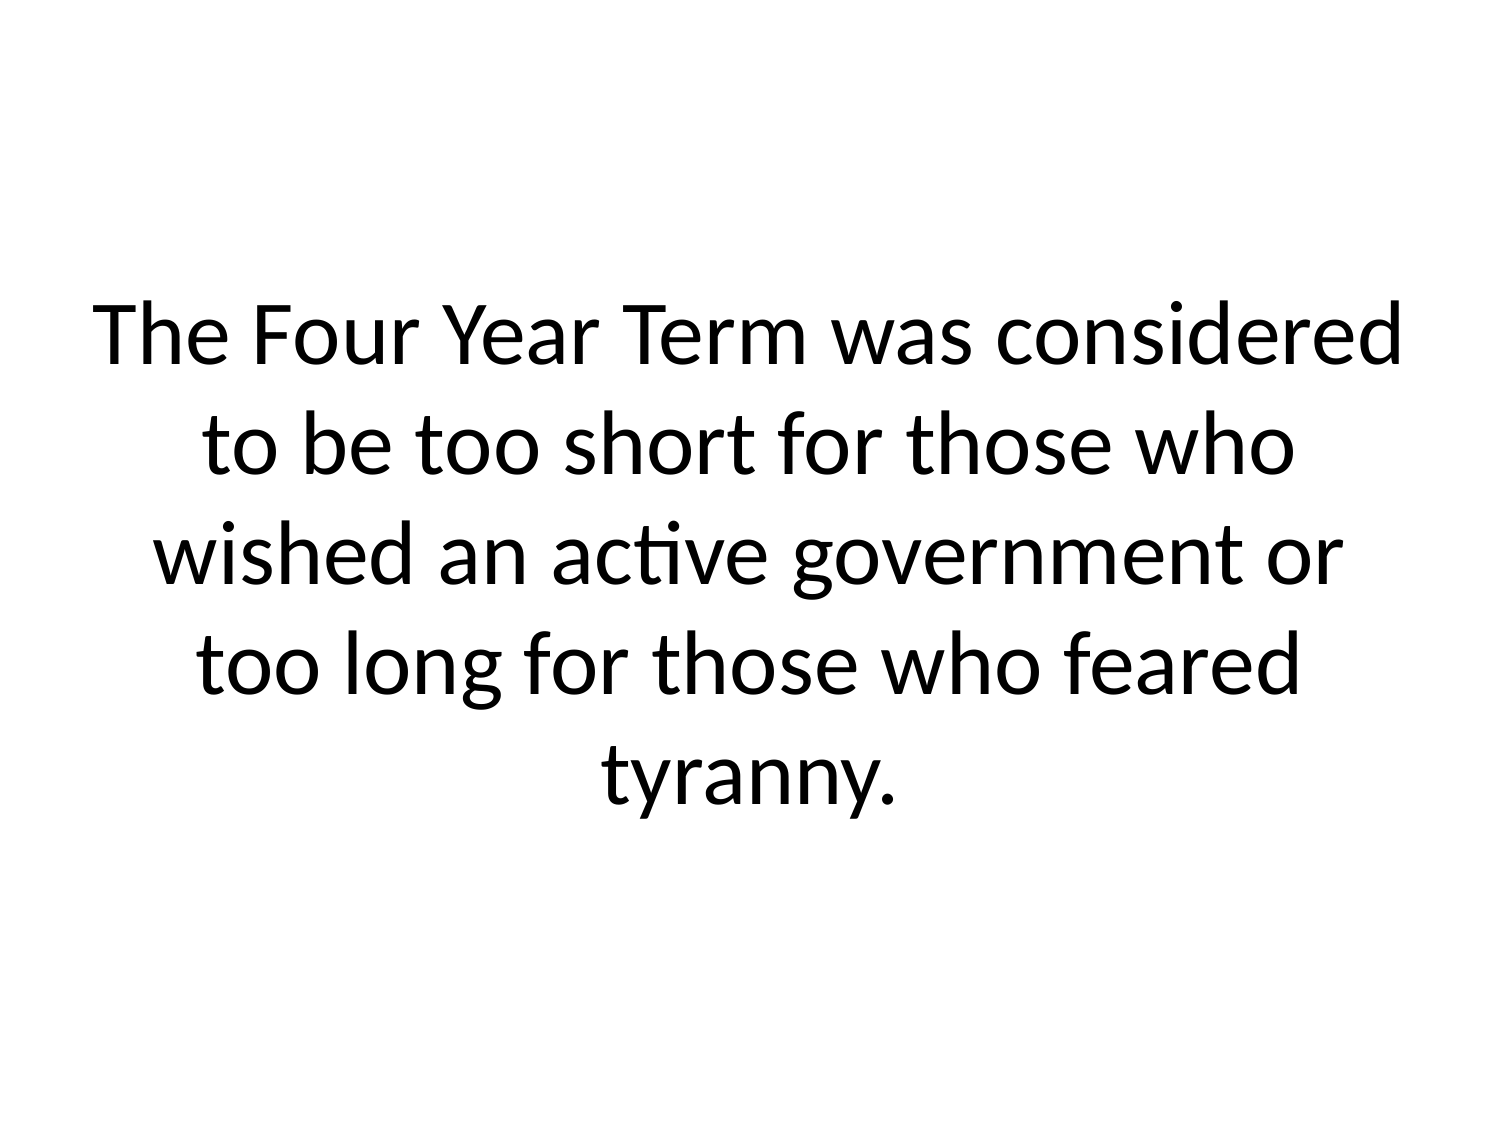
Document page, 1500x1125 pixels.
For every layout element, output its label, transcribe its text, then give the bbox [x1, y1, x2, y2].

title The Four Year Term was considered to be too short for those who wished an active government or too long for those who feared tyranny. [74, 44, 1426, 1051]
